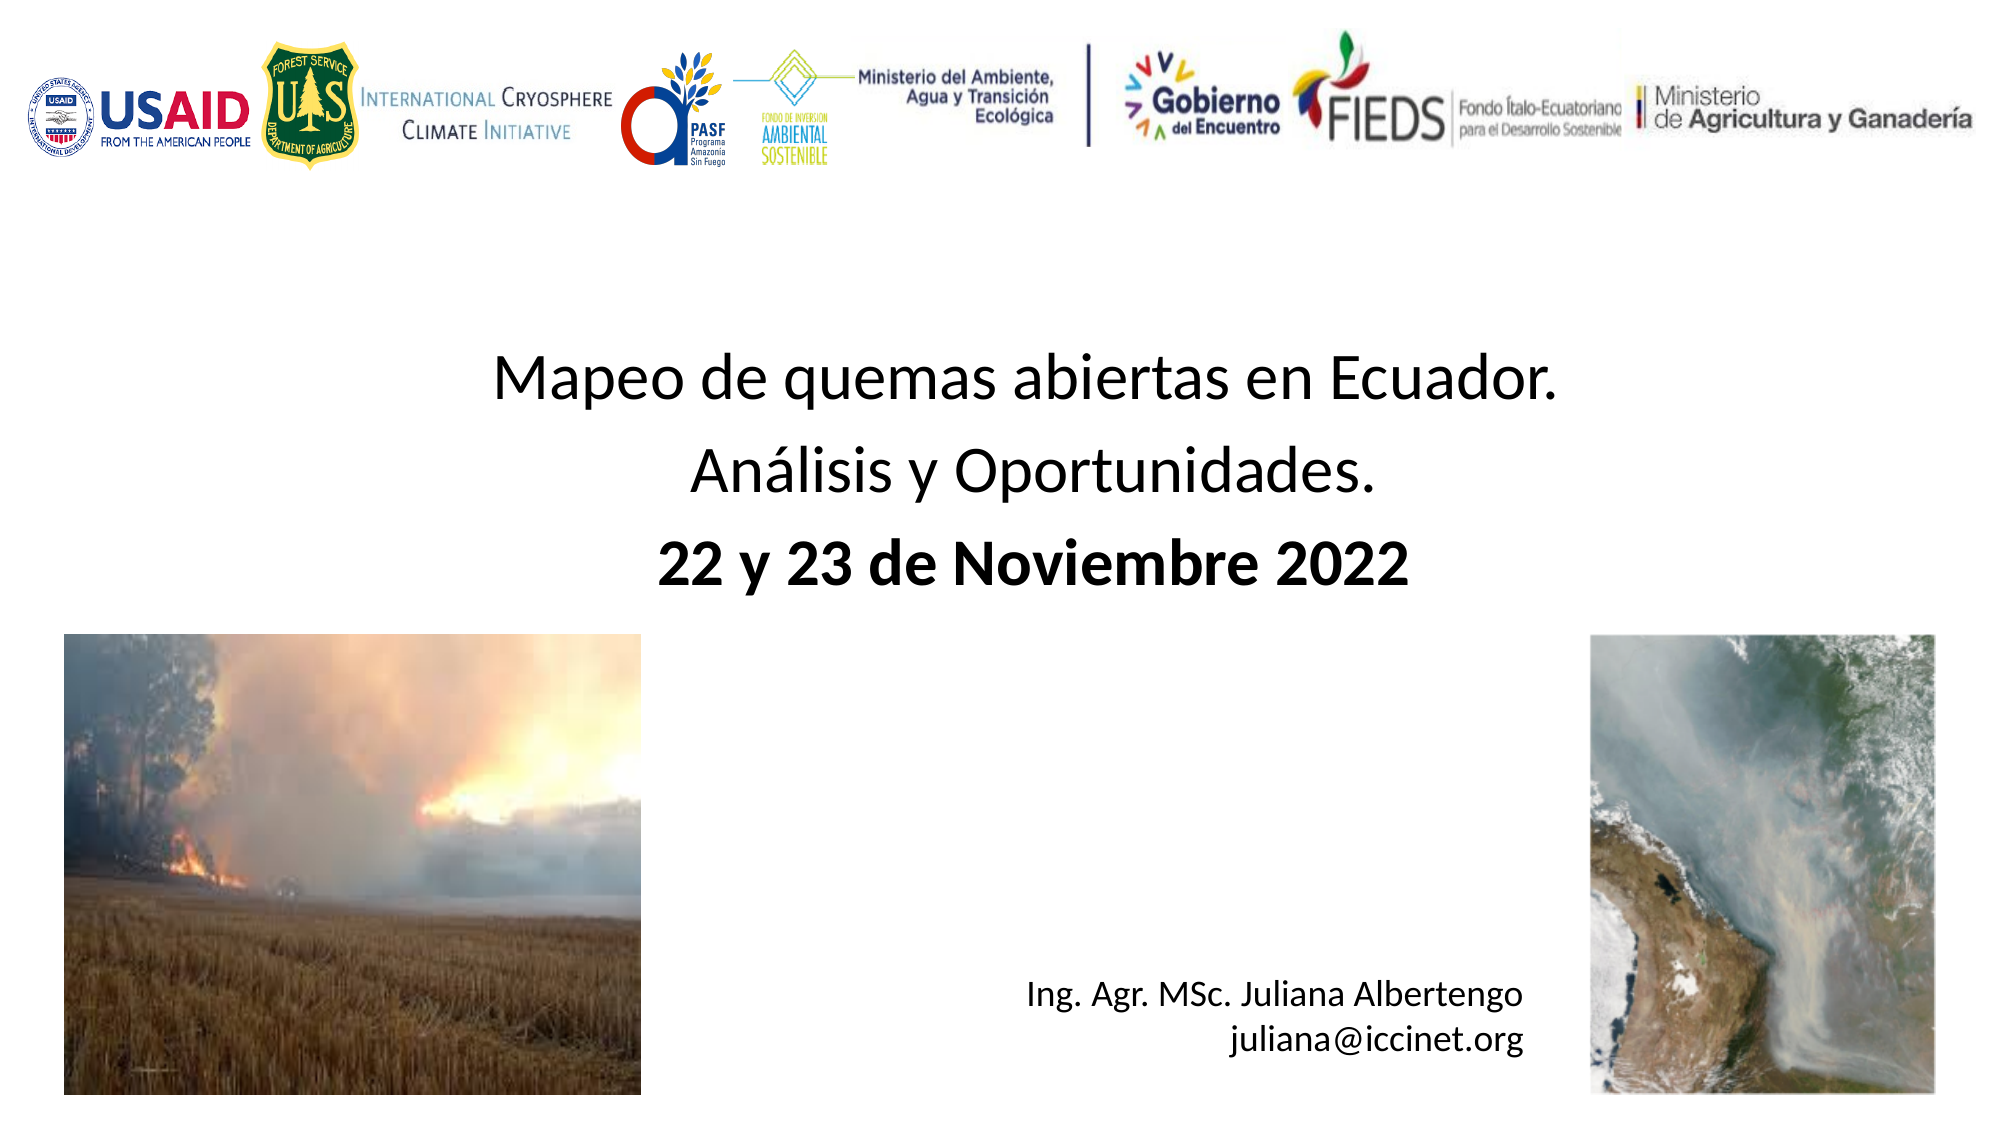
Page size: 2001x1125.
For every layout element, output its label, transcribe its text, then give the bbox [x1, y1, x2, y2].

picture [64, 634, 641, 1095]
text_box Ing. Agr. MSc. Juliana Albertengo juliana@iccinet.org [793, 961, 1539, 1067]
picture [1589, 634, 1936, 1095]
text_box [24, 28, 1976, 171]
subtitle Mapeo de quemas abiertas en Ecuador. Análisis y Oportunidades. 22 y 23 de Noviembre 2022 [283, 233, 1784, 800]
